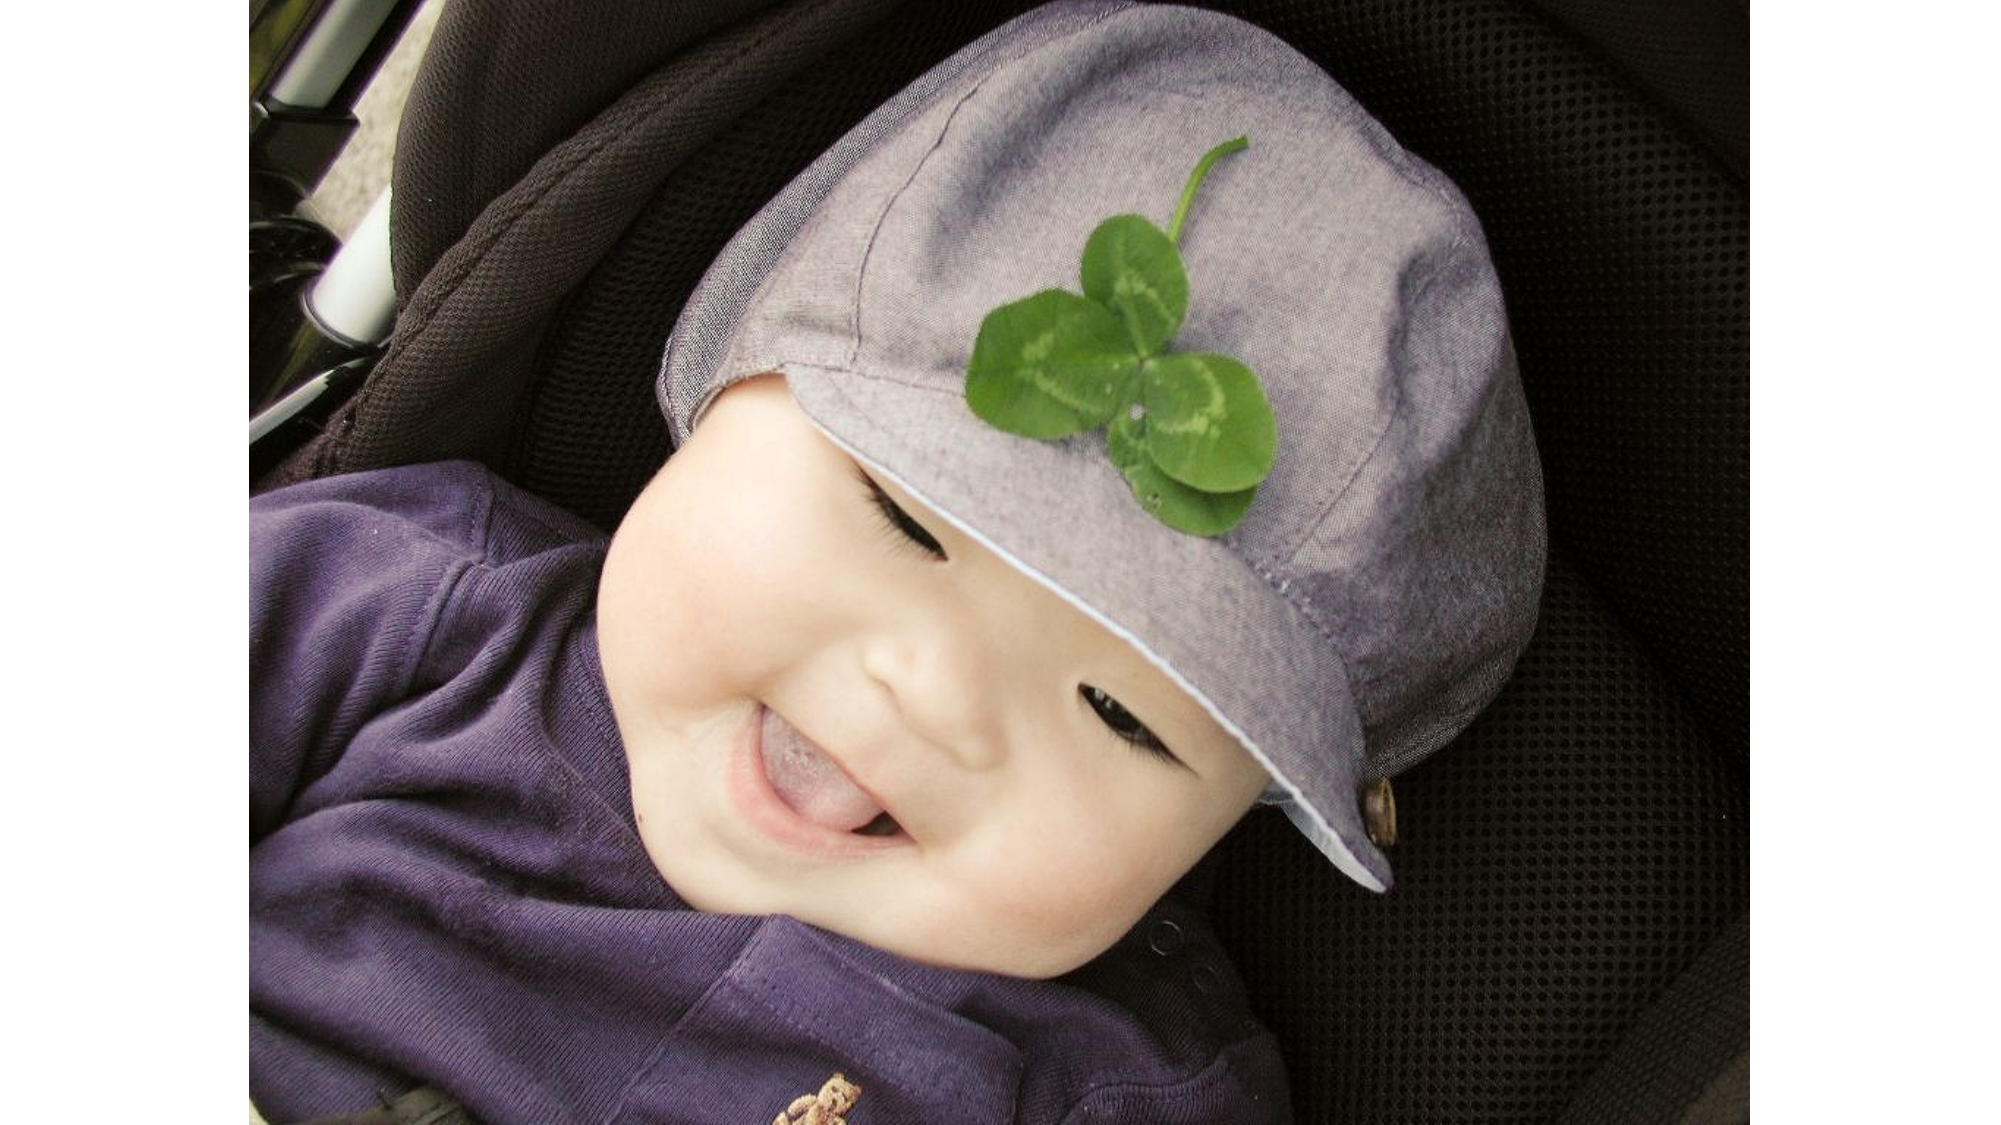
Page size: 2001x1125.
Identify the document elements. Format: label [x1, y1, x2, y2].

picture [249, 0, 1750, 1125]
